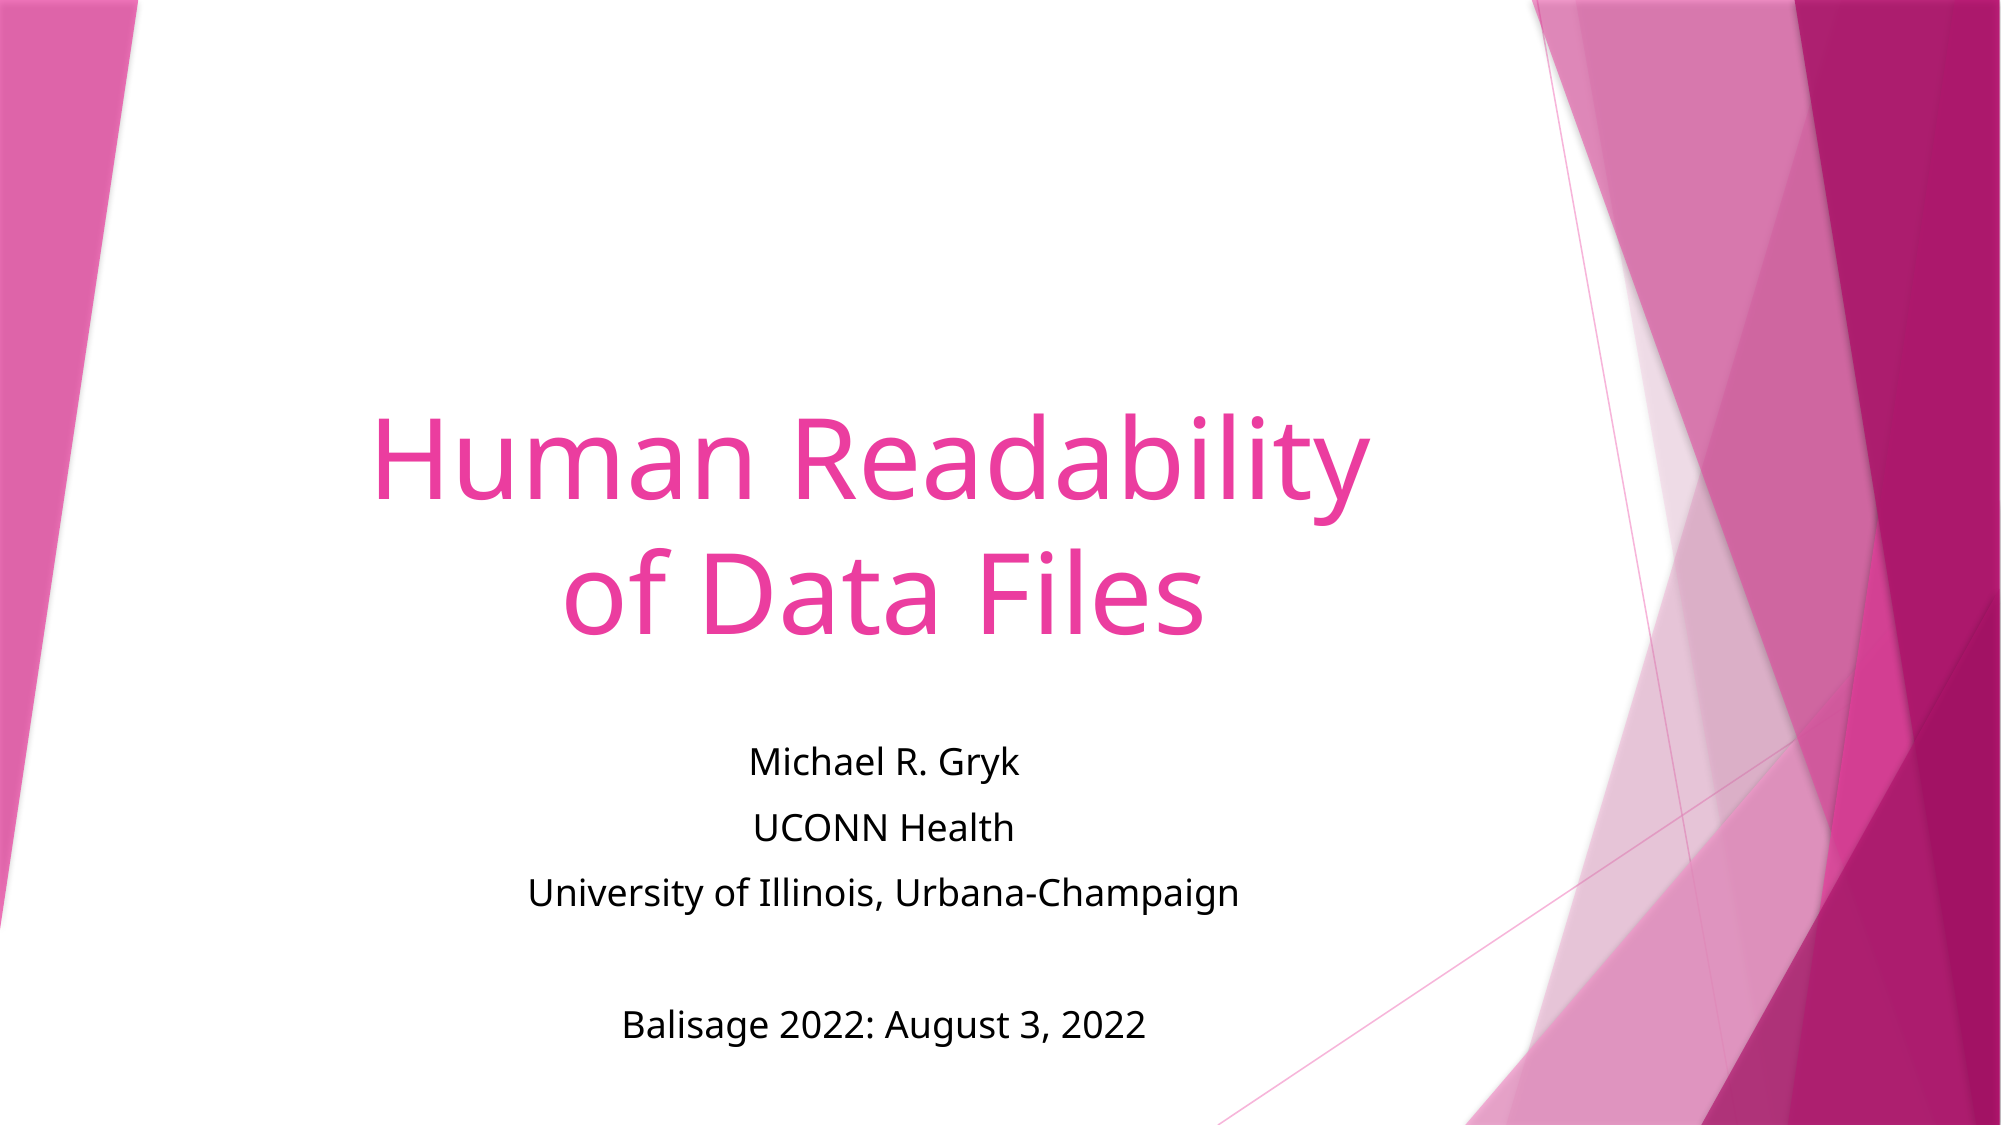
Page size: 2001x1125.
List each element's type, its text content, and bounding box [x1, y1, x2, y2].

title Human Readability of Data Files [247, 394, 1522, 665]
subtitle Michael R. Gryk UCONN Health University of Illinois, Urbana-Champaign Balisage 2022: August 3, 2022 [247, 730, 1522, 1071]
